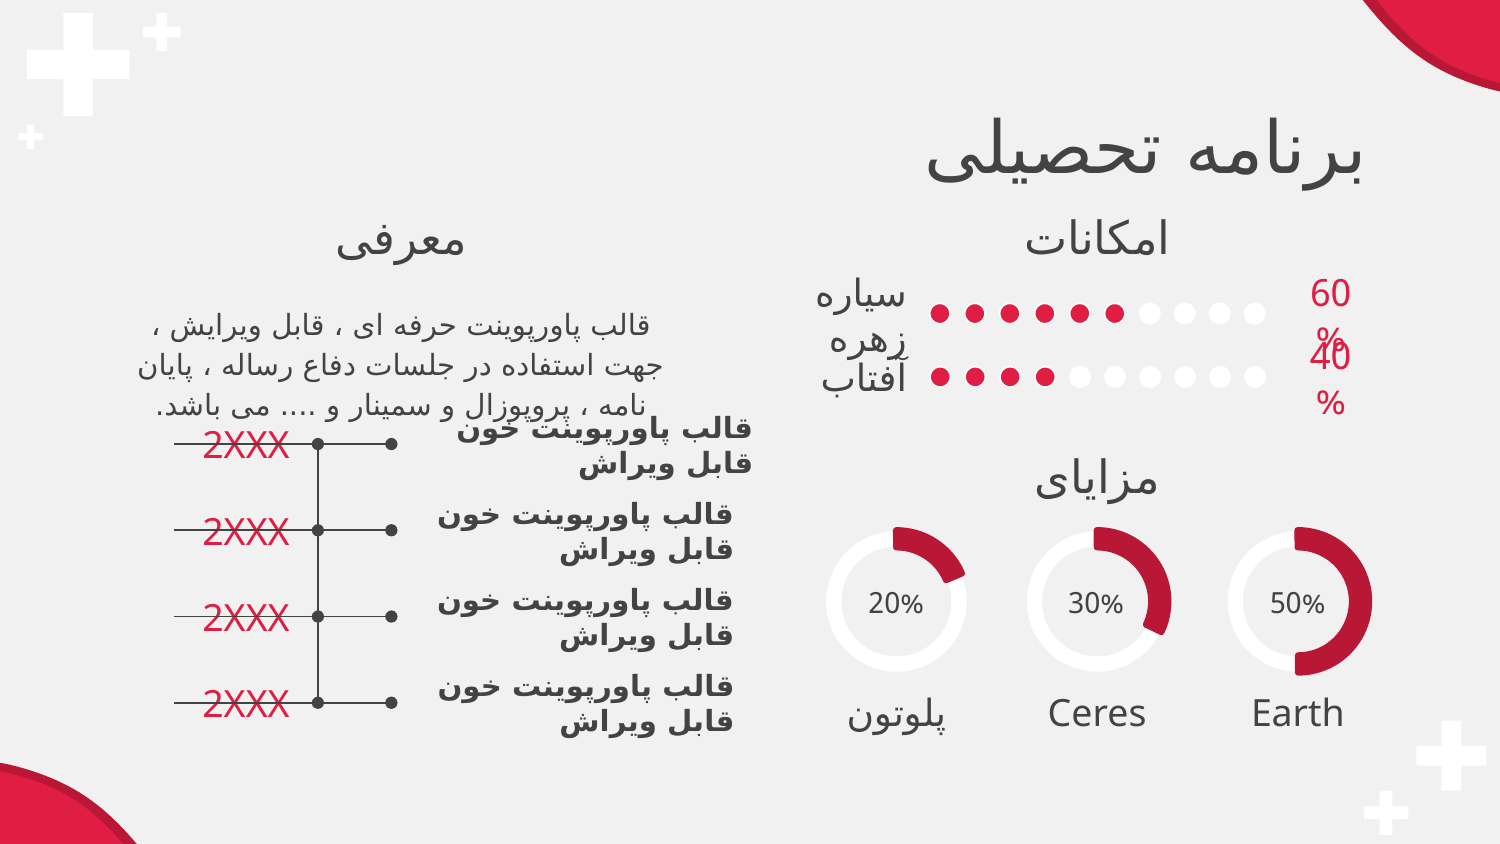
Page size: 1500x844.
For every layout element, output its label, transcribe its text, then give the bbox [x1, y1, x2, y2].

text_box 2XXX [174, 415, 318, 443]
text_box 2XXX [179, 501, 317, 529]
text_box 50% [1247, 580, 1348, 623]
text_box [896, 530, 962, 580]
text_box [1026, 530, 1161, 673]
text_box 2XXX [179, 531, 317, 559]
title برنامه تحصیلی [118, 72, 1382, 167]
text_box 2XXX [179, 674, 317, 702]
text_box [825, 530, 968, 673]
text_box 40% [1280, 348, 1381, 406]
text_box 20% [846, 580, 947, 623]
text_box Earth [1215, 674, 1381, 732]
text_box آفتاب [768, 348, 923, 406]
text_box مزایای [813, 447, 1381, 504]
text_box 60% [1280, 285, 1381, 342]
text_box 2XXX [175, 445, 317, 473]
text_box 2XXX [179, 588, 317, 616]
text_box 30% [1046, 580, 1147, 623]
text_box قالب پاورپوينت حرفه ای ، قابل ویرایش ، جهت استفاده در جلسات دفاع رساله ، پایان نامه ، پروپوزال و سمینار و .... می باشد. [117, 286, 685, 380]
text_box قالب پاورپوینت خون قابل ویراش [391, 501, 750, 559]
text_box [929, 303, 1265, 324]
text_box [1226, 530, 1298, 673]
text_box [1297, 530, 1370, 673]
text_box پلوتون [813, 674, 980, 732]
text_box قالب پاورپوینت خون قابل ویراش [391, 674, 750, 732]
text_box 2XXX [179, 617, 317, 645]
text_box 2XXX [174, 704, 318, 732]
text_box [1096, 530, 1169, 633]
text_box Ceres [1014, 674, 1180, 732]
text_box سیاره زهره [768, 285, 923, 342]
text_box قالب پاورپوینت خون قابل ویراش [391, 415, 769, 473]
text_box امکانات [813, 221, 1381, 279]
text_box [929, 366, 1266, 388]
text_box معرفی [117, 221, 685, 279]
text_box قالب پاورپوینت خون قابل ویراش [391, 588, 750, 645]
